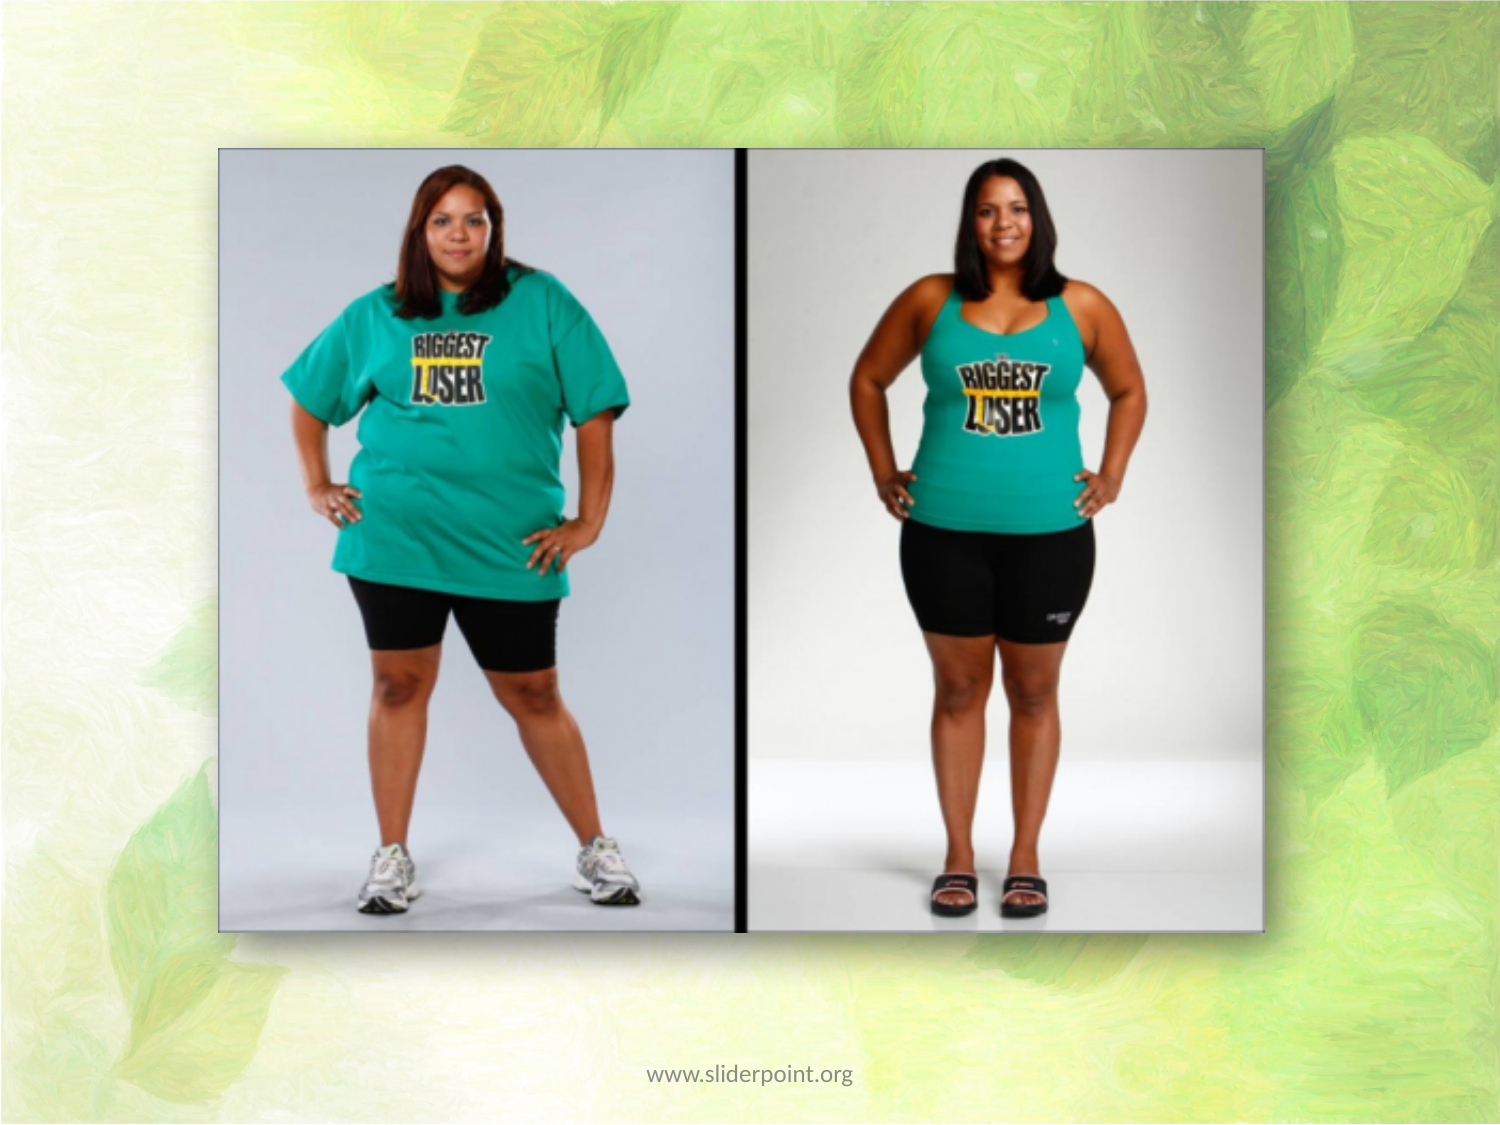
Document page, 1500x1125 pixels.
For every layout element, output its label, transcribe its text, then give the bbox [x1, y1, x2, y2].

footer www.sliderpoint.org [512, 1042, 988, 1103]
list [218, 148, 1265, 933]
